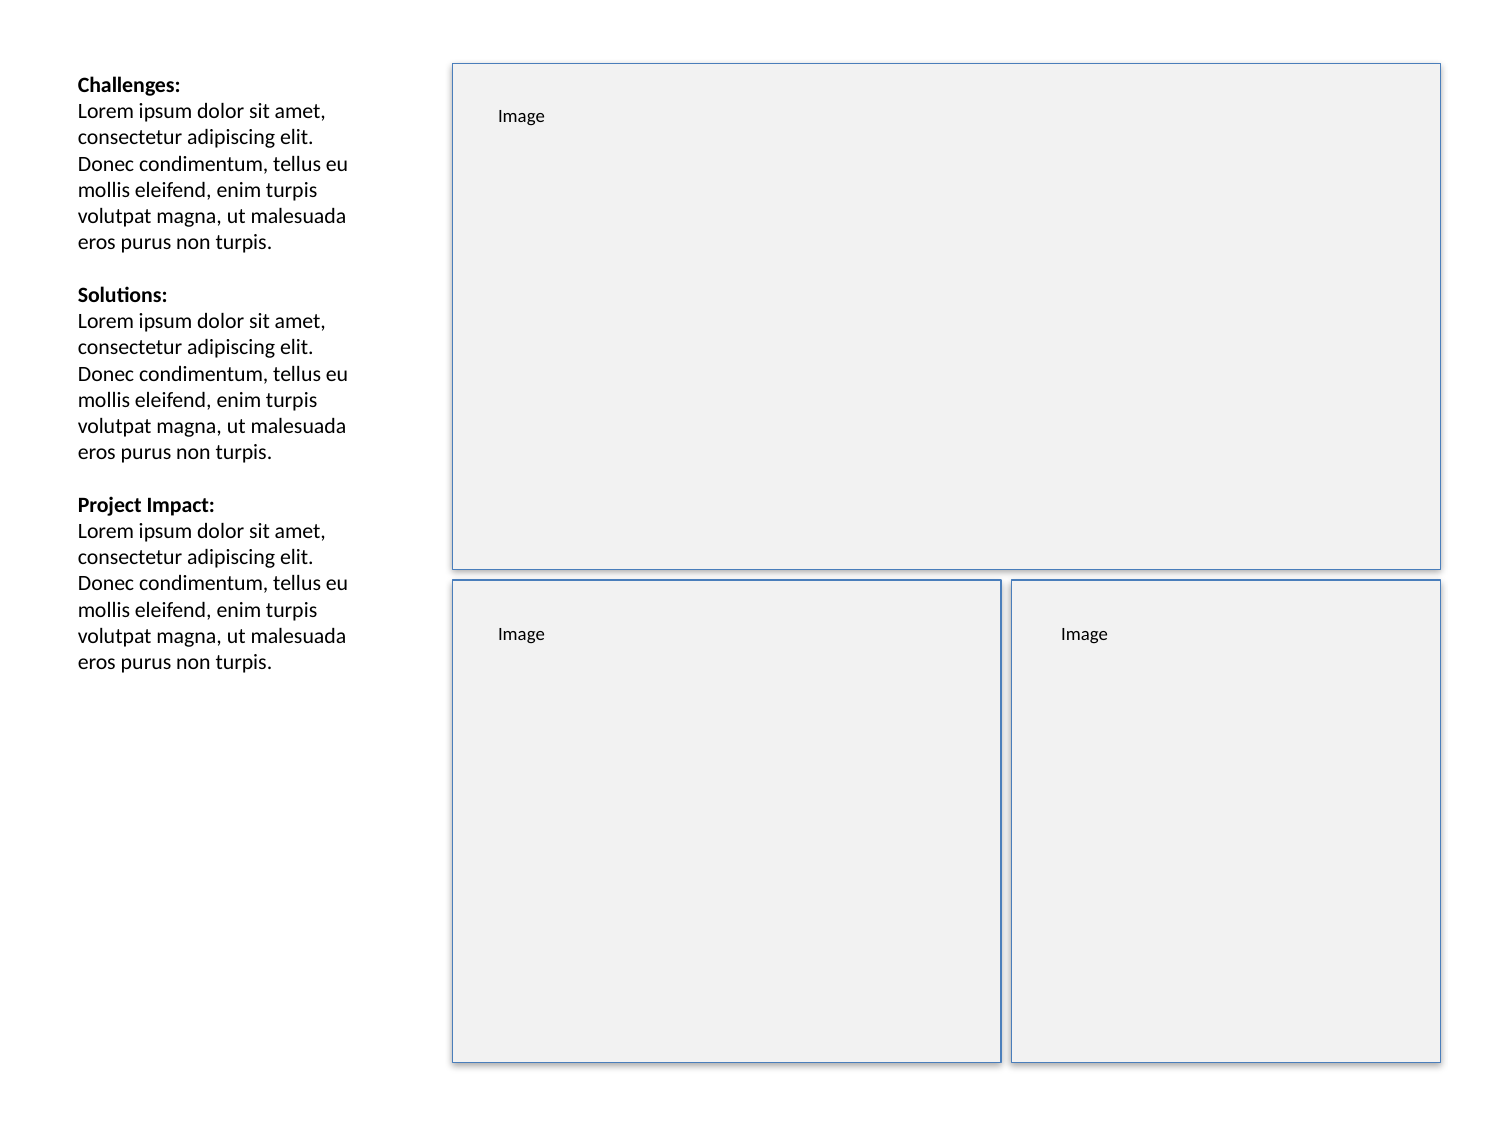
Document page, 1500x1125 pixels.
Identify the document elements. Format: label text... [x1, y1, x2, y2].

text_box [1011, 579, 1441, 1063]
text_box Image [483, 613, 560, 652]
text_box Image [1046, 613, 1123, 652]
text_box Challenges: Lorem ipsum dolor sit amet, consectetur adipiscing elit. Donec condimentum, tellus eu mollis eleifend, enim turpis volutpat magna, ut malesuada eros purus non turpis. Solutions: Lorem ipsum dolor sit amet, consectetur adipiscing elit. Donec condimentum, tellus eu mollis eleifend, enim turpis volutpat magna, ut malesuada eros purus non turpis. Project Impact: Lorem ipsum dolor sit amet, consectetur adipiscing elit. Donec condimentum, tellus eu mollis eleifend, enim turpis volutpat magna, ut malesuada eros purus non turpis. [63, 63, 389, 682]
text_box [452, 579, 1002, 1063]
text_box Image [483, 96, 560, 134]
text_box [452, 63, 1441, 570]
